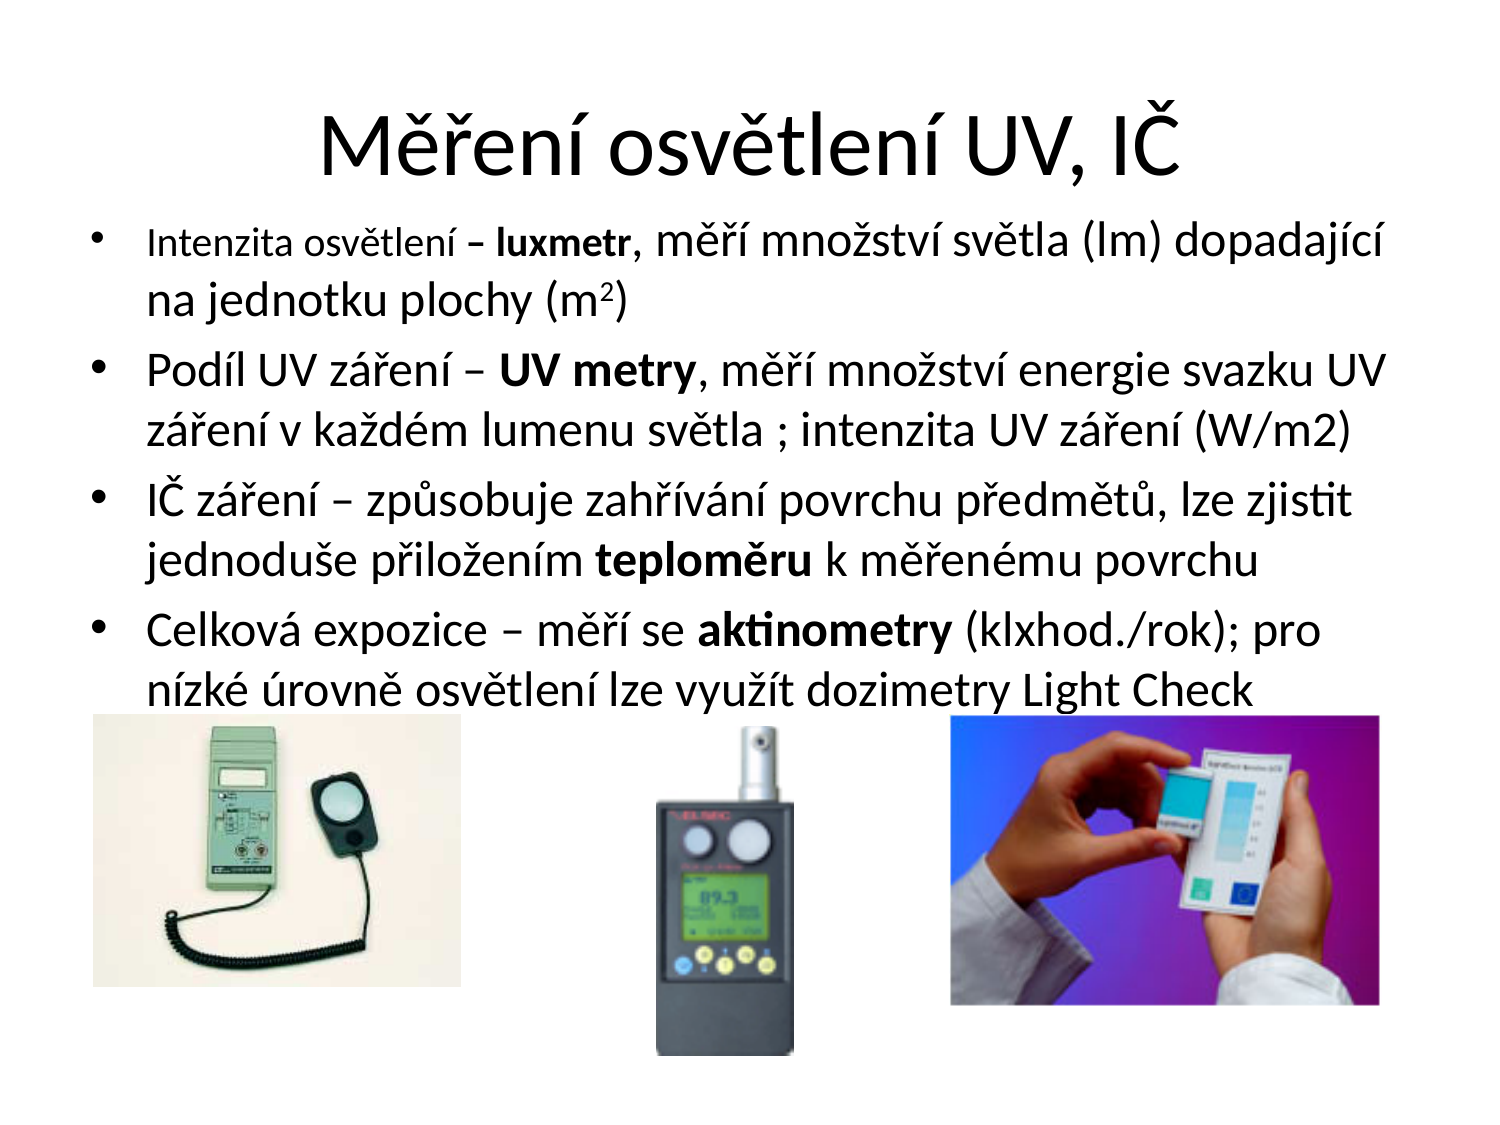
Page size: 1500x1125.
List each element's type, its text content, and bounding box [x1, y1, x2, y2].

picture [655, 726, 794, 1056]
title Měření osvětlení UV, IČ [75, 45, 1425, 199]
list Intenzita osvětlení – luxmetr, měří množství světla (lm) dopadající na jednotku plochy (m2) Podíl UV záření – UV metry, měří množství energie svazku UV záření v každém lumenu světla ; intenzita UV záření (W/m2) IČ záření – způsobuje zahřívání povrchu předmětů, lze zjistit jednoduše přiložením teploměru k měřenému povrchu Celková expozice – měří se aktinometry (klxhod./rok); pro nízké úrovně osvětlení lze využít dozimetry Light Check [75, 199, 1425, 1005]
picture [948, 714, 1382, 1009]
picture [93, 714, 462, 987]
